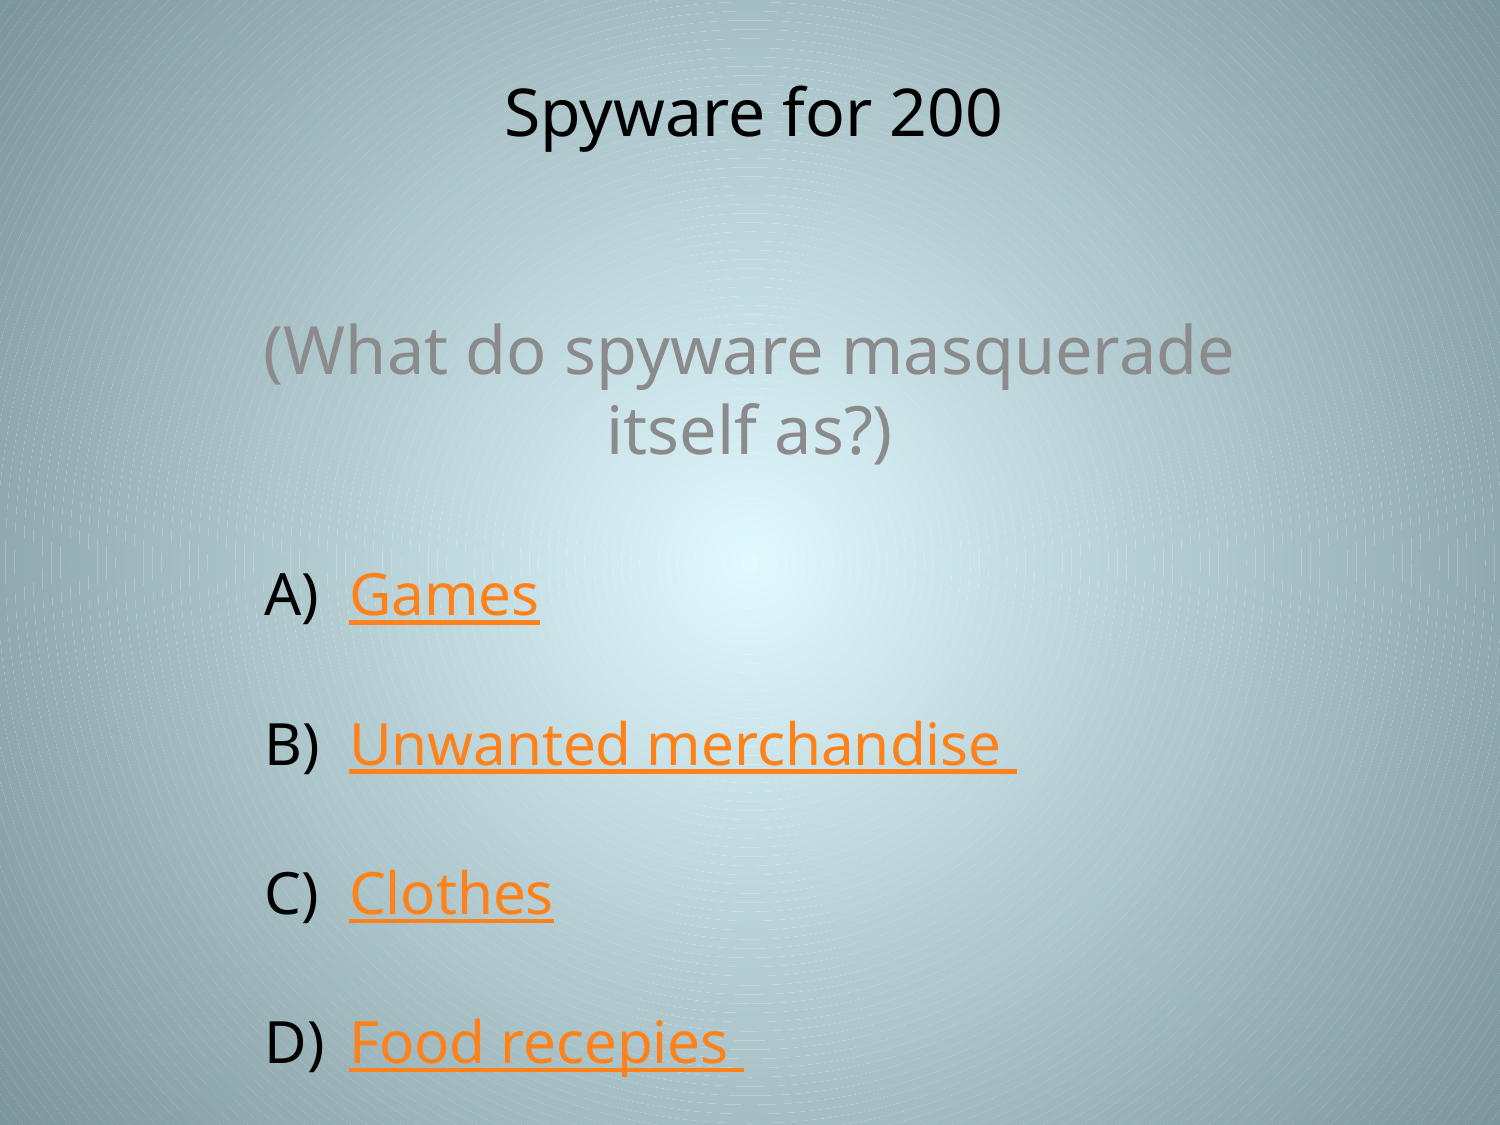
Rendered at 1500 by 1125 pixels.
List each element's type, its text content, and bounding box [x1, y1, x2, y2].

title Spyware for 200 [125, 62, 1400, 238]
text_box Games Unwanted merchandise Clothes Food recepies [249, 549, 1350, 1125]
subtitle (What do spyware masquerade itself as?) [225, 299, 1275, 525]
